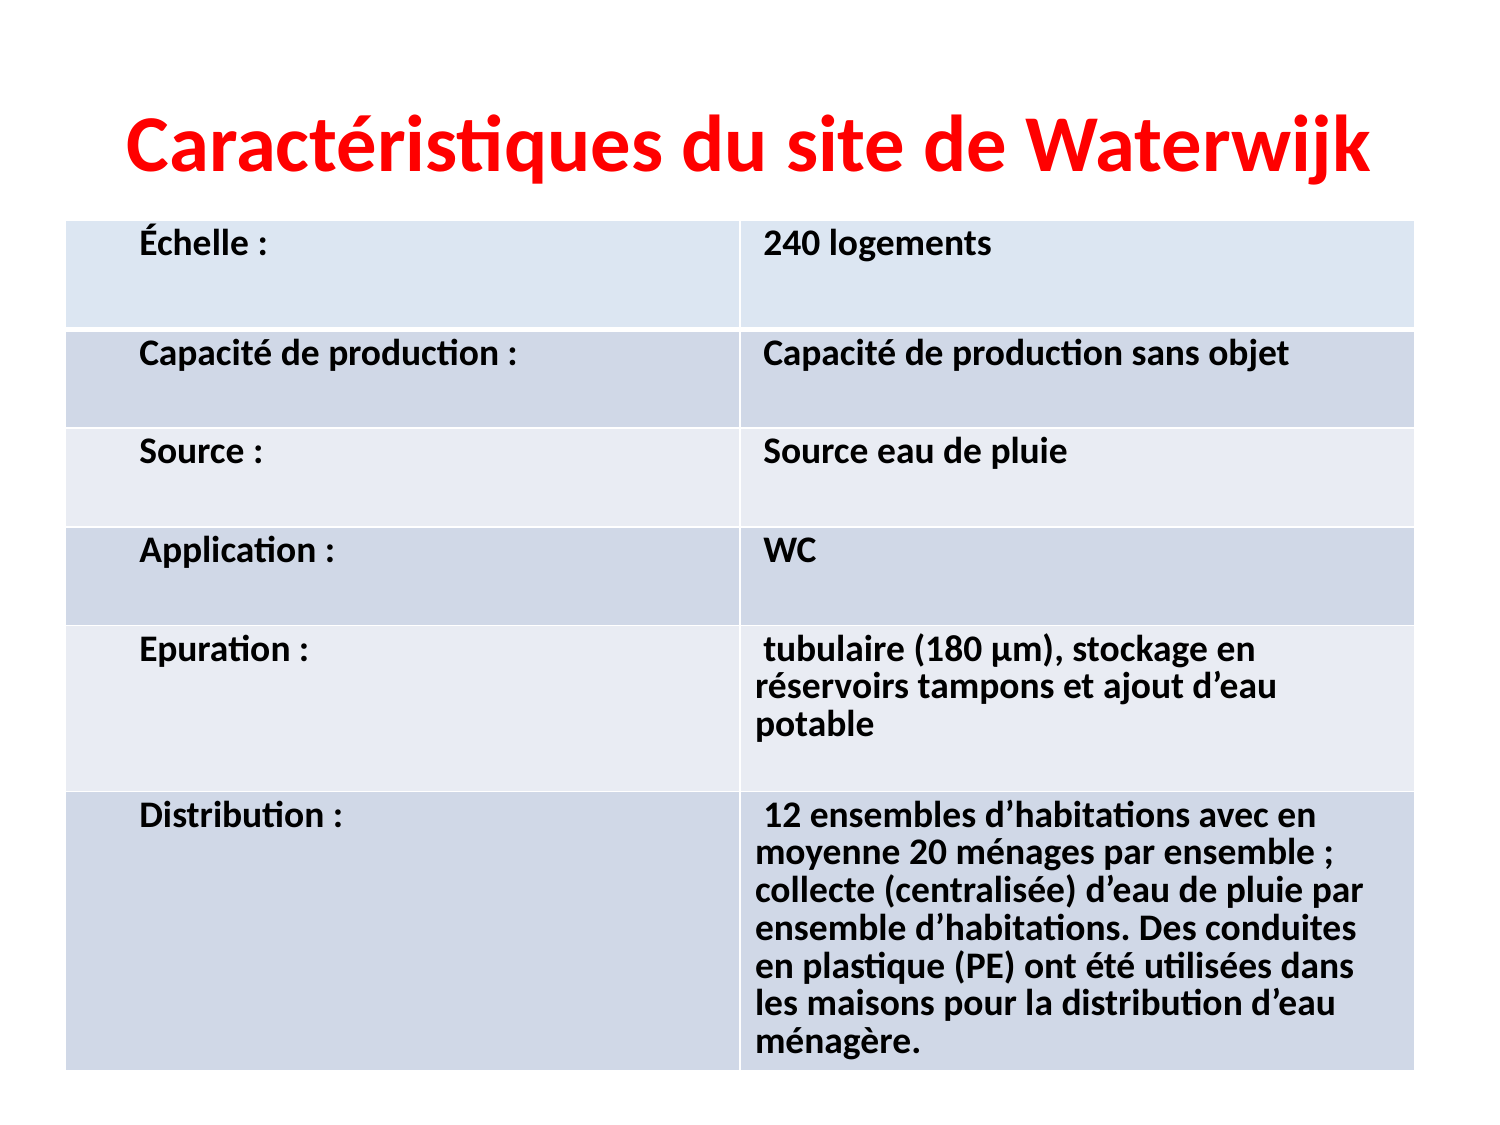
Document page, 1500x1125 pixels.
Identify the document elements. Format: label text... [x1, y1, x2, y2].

table_header 240 logements [741, 221, 1414, 327]
table_cell Capacité de production : [66, 332, 739, 427]
table_cell Source eau de pluie [741, 429, 1414, 526]
table_cell Application : [66, 528, 739, 625]
table_cell 12 ensembles d’habitations avec en moyenne 20 ménages par ensemble ; collecte (centralisée) d’eau de pluie par ensemble d’habitations. Des conduites en plastique (PE) ont été utilisées dans les maisons pour la distribution d’eau ménagère. [741, 792, 1414, 1070]
table_cell Epuration : [66, 626, 739, 791]
table_cell tubulaire (180 μm), stockage en réservoirs tampons et ajout d’eau potable [741, 626, 1414, 791]
table_header Échelle : [66, 221, 739, 327]
table_cell Capacité de production sans objet [741, 332, 1414, 427]
table_cell Source : [66, 429, 739, 526]
table_cell WC [741, 528, 1414, 625]
table_cell Distribution : [66, 792, 739, 1070]
title Caractéristiques du site de Waterwijk [75, 45, 1425, 233]
